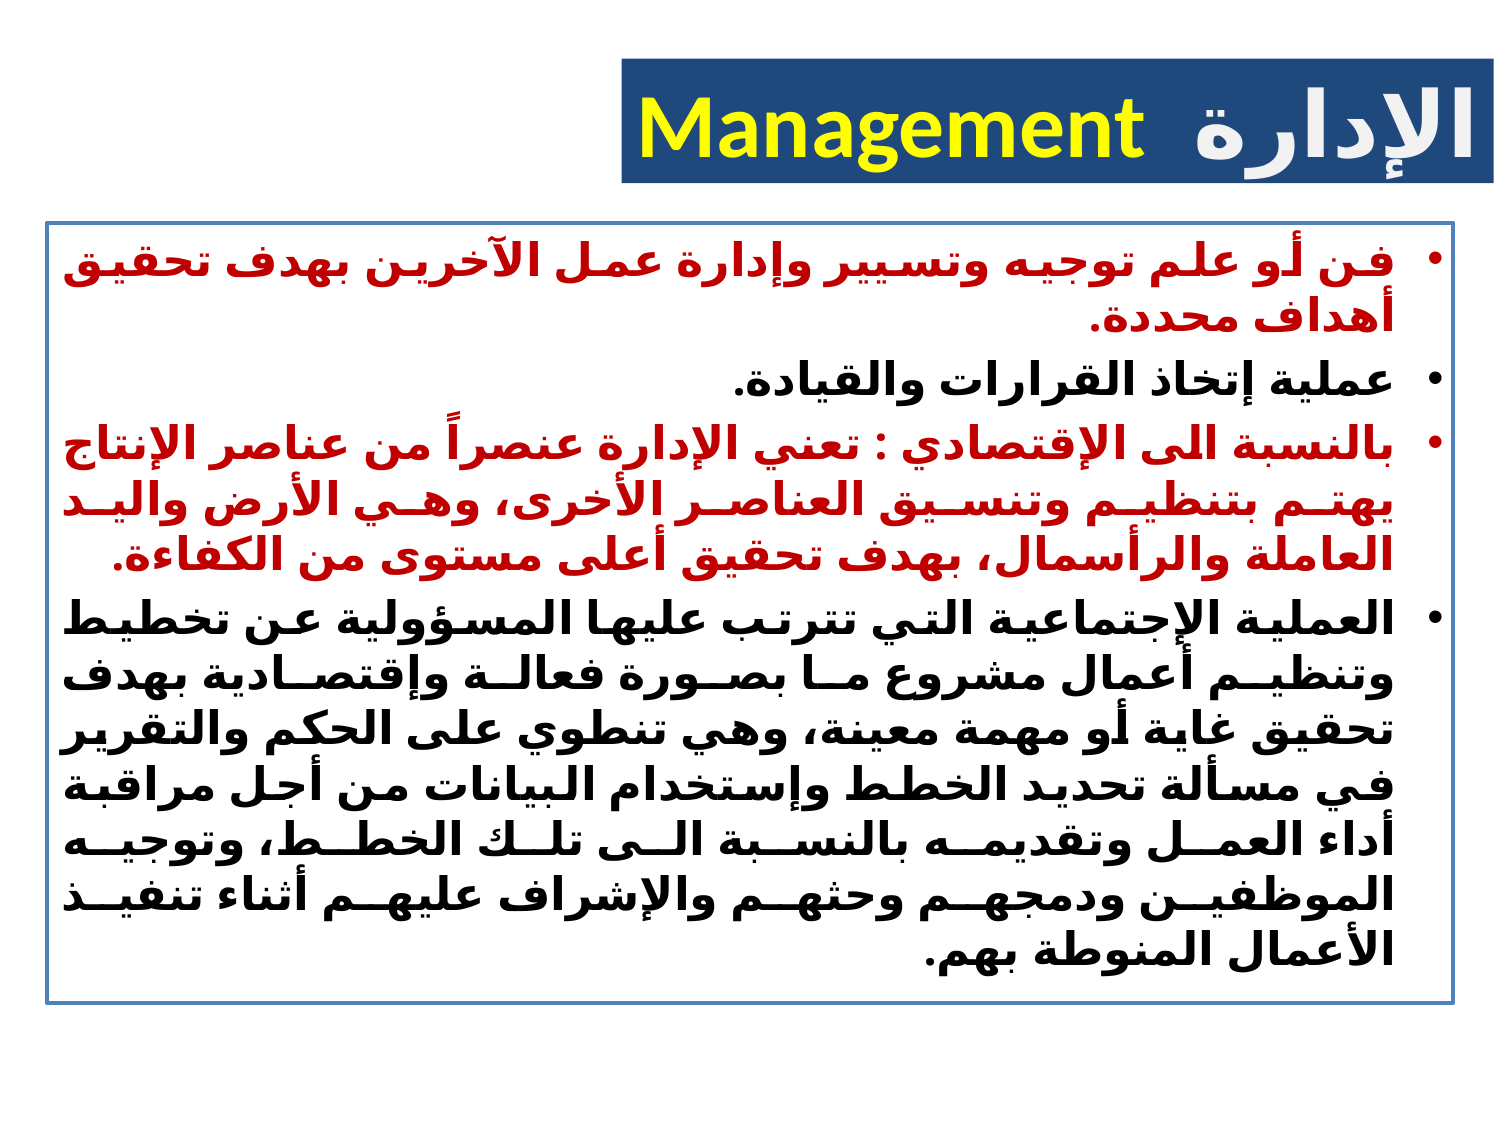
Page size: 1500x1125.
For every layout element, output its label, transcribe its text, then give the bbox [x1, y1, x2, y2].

text_box الإدارة Management [621, 58, 1494, 184]
list فن أو علم توجيه وتسيير وإدارة عمل الآخرين بهدف تحقيق أهداف محددة. عملية إتخاذ القرارات والقيادة. بالنسبة الى الإقتصادي : تعني الإدارة عنصراً من عناصر الإنتاج يهتم بتنظيم وتنسيق العناصر الأخرى، وهي الأرض واليد العاملة والرأسمال، بهدف تحقيق أعلى مستوى من الكفاءة. العملية الإجتماعية التي تترتب عليها المسؤولية عن تخطيط وتنظيم أعمال مشروع ما بصورة فعالة وإقتصادية بهدف تحقيق غاية أو مهمة معينة، وهي تنطوي على الحكم والتقرير في مسألة تحديد الخطط وإستخدام البيانات من أجل مراقبة أداء العمل وتقديمه بالنسبة الى تلك الخطط، وتوجيه الموظفين ودمجهم وحثهم والإشراف عليهم أثناء تنفيذ الأعمال المنوطة بهم. [45, 221, 1455, 1005]
